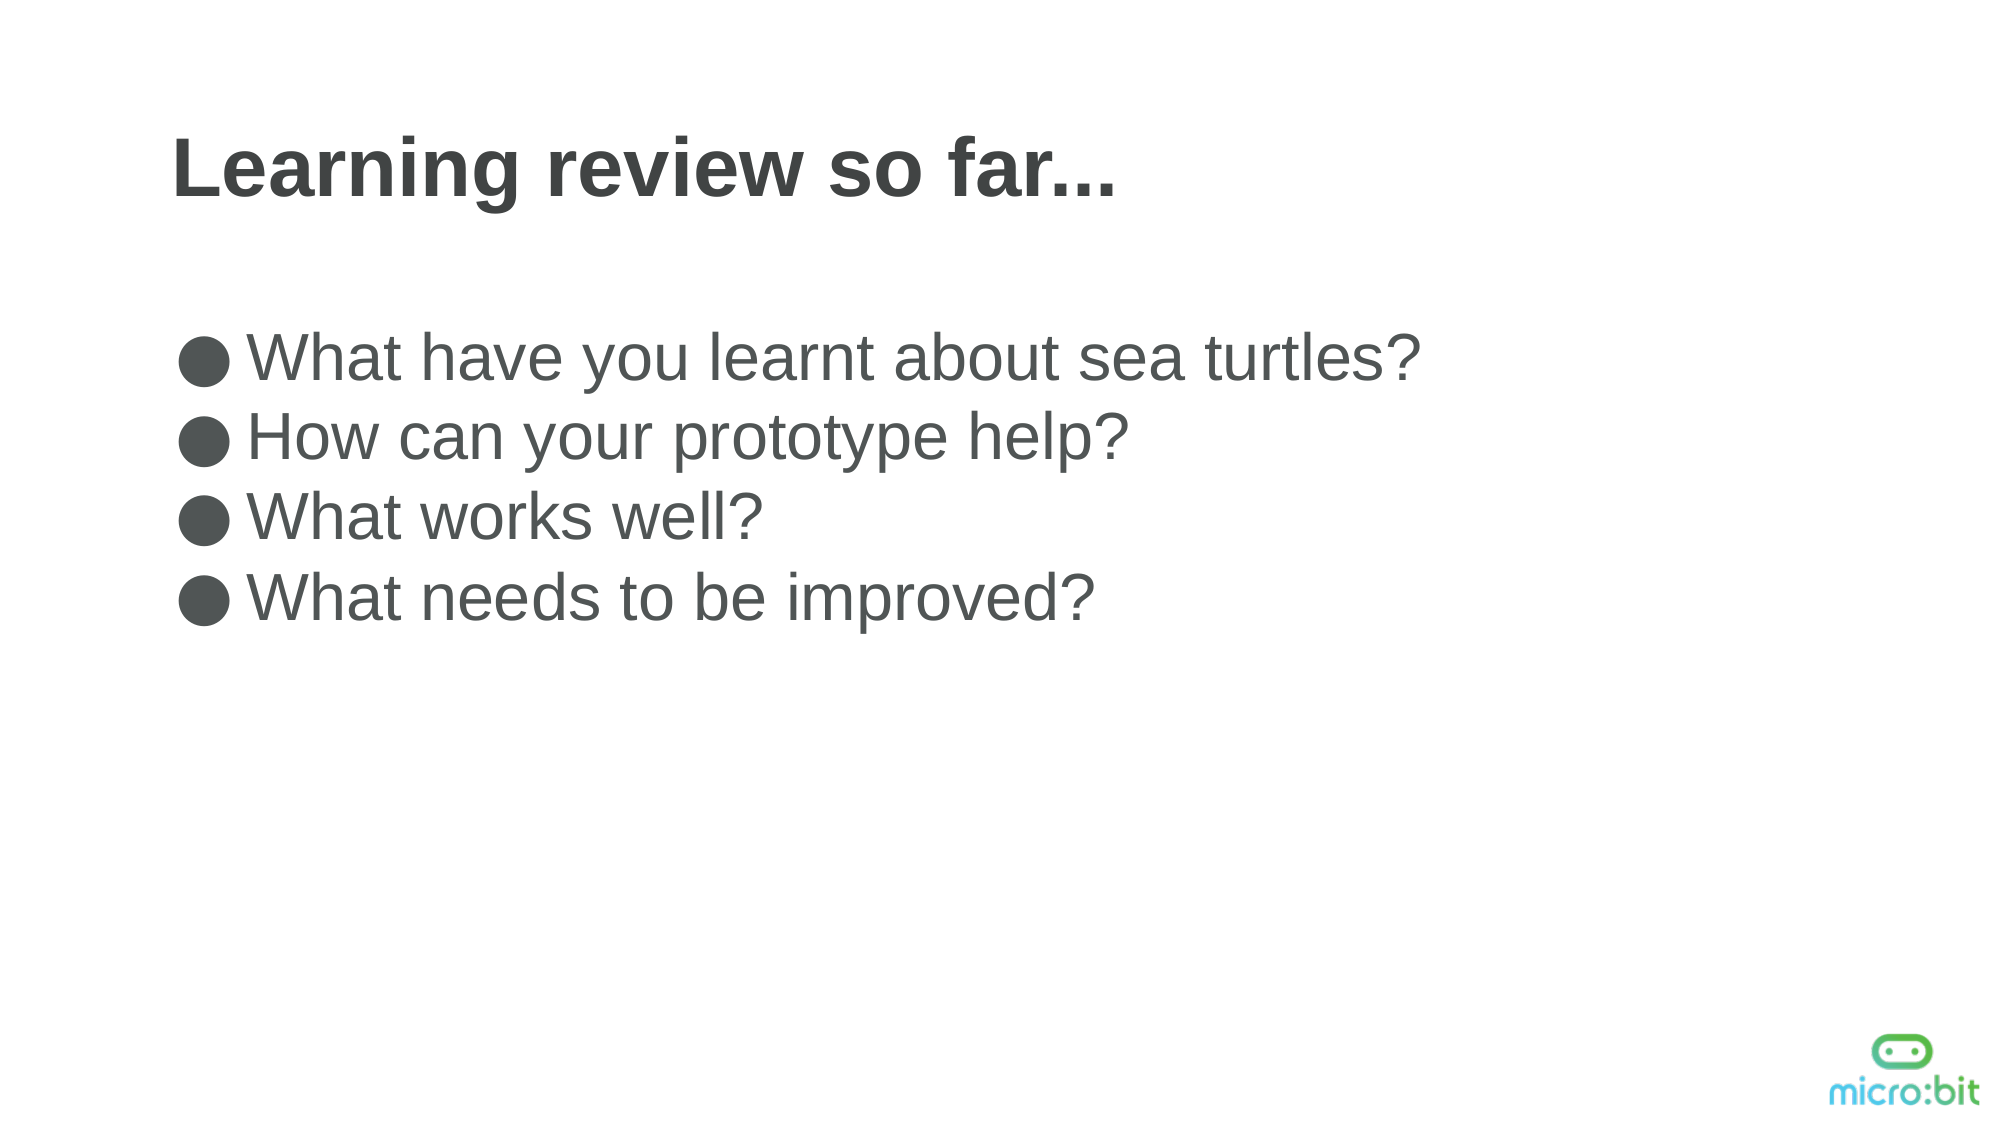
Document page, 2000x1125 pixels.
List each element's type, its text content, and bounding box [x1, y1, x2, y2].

text_box Learning review so far... What have you learnt about sea turtles? How can your prototype help? What works well? What needs to be improved? [156, 105, 1908, 929]
picture [1829, 1029, 1980, 1106]
